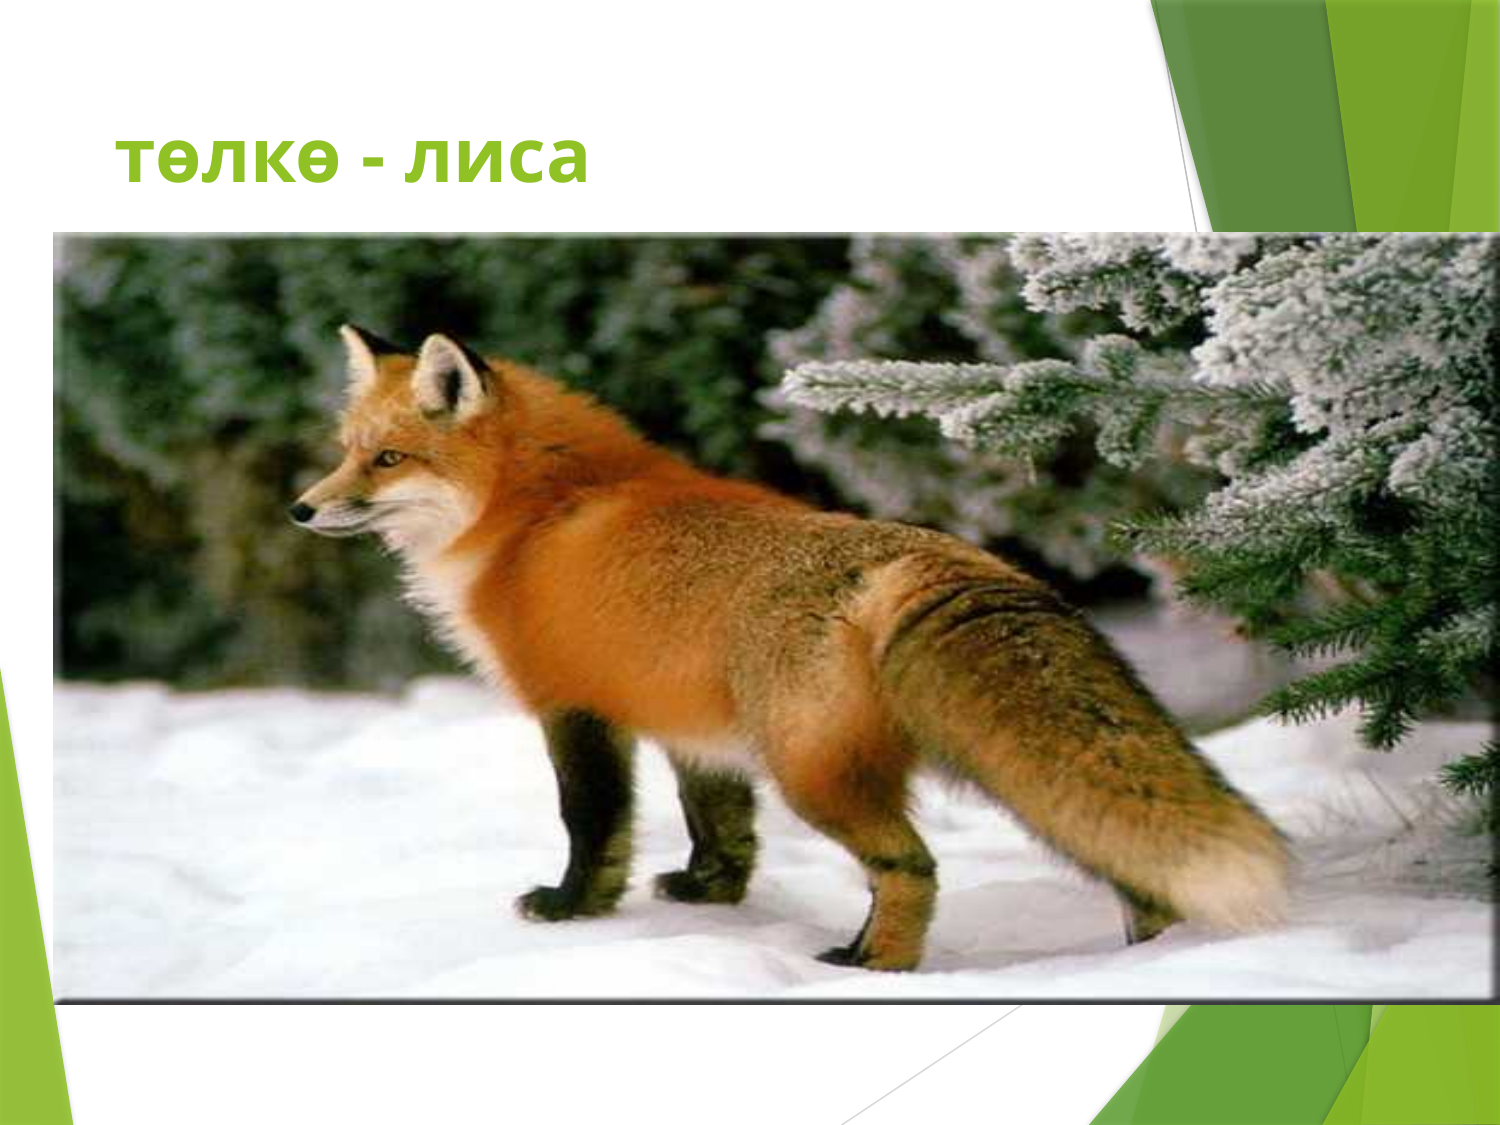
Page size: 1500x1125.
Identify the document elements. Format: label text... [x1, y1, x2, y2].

title төлкө - лиса [99, 99, 1142, 231]
picture [52, 232, 1500, 1006]
